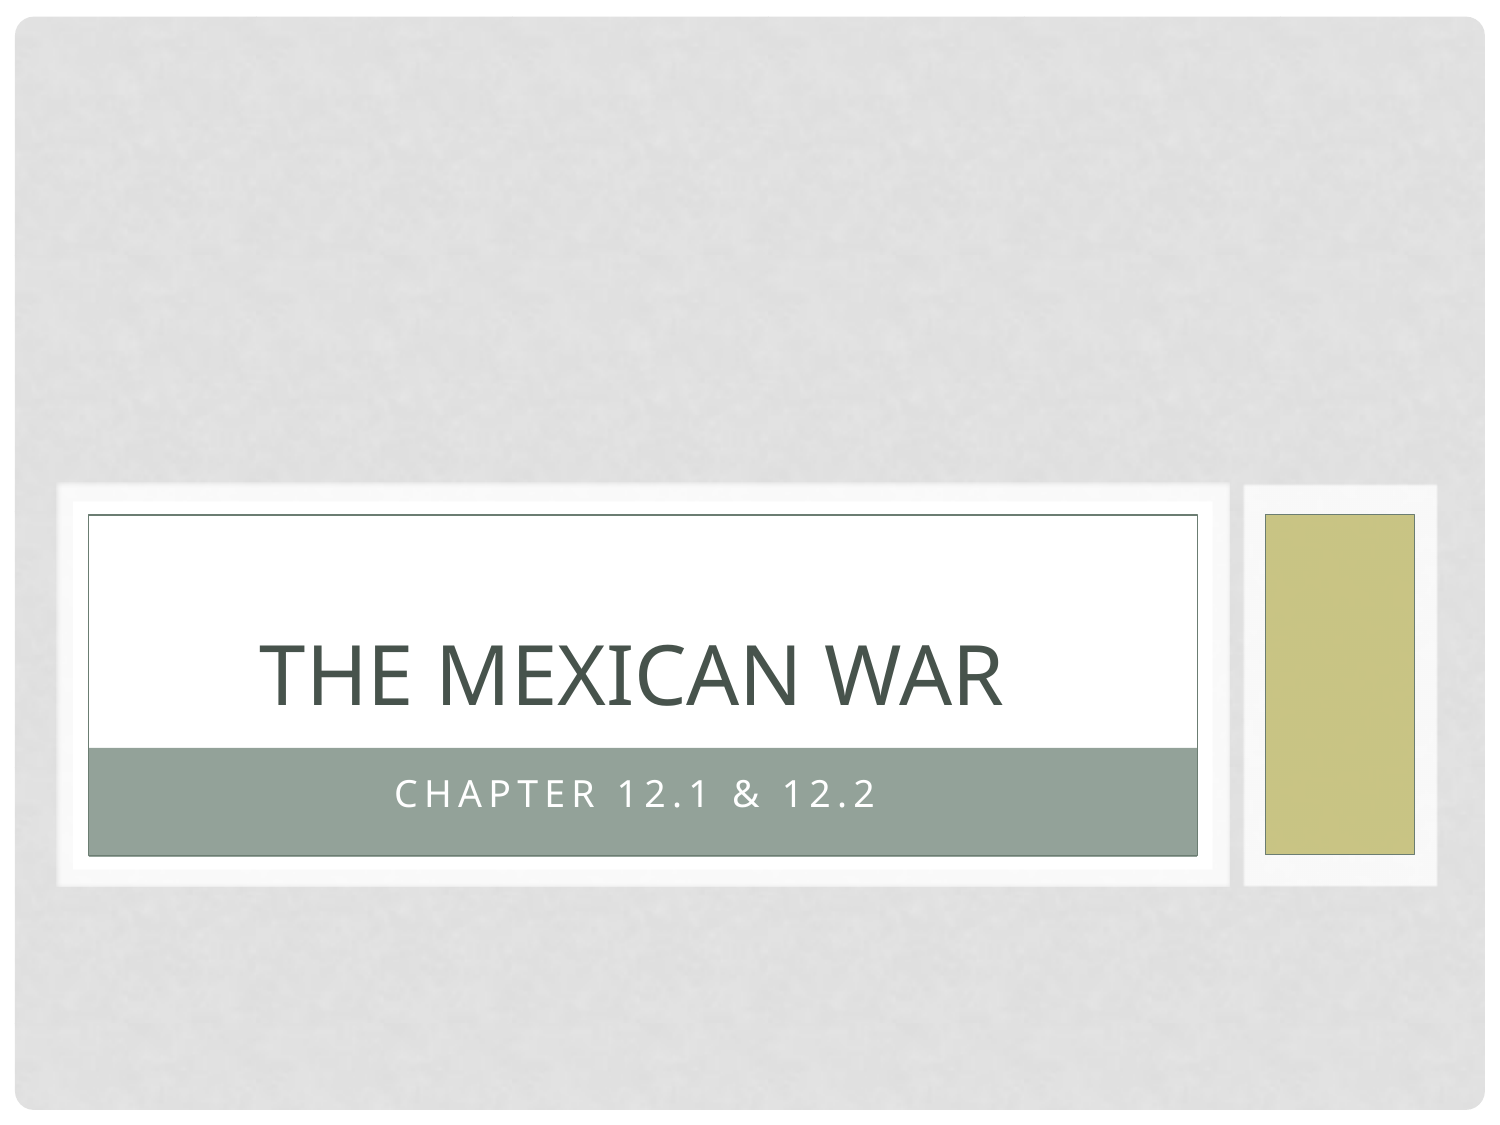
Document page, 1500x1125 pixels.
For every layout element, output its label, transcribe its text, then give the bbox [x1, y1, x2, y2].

title The Mexican War [99, 529, 1187, 730]
subtitle Chapter 12.1 & 12.2 [105, 762, 1181, 838]
